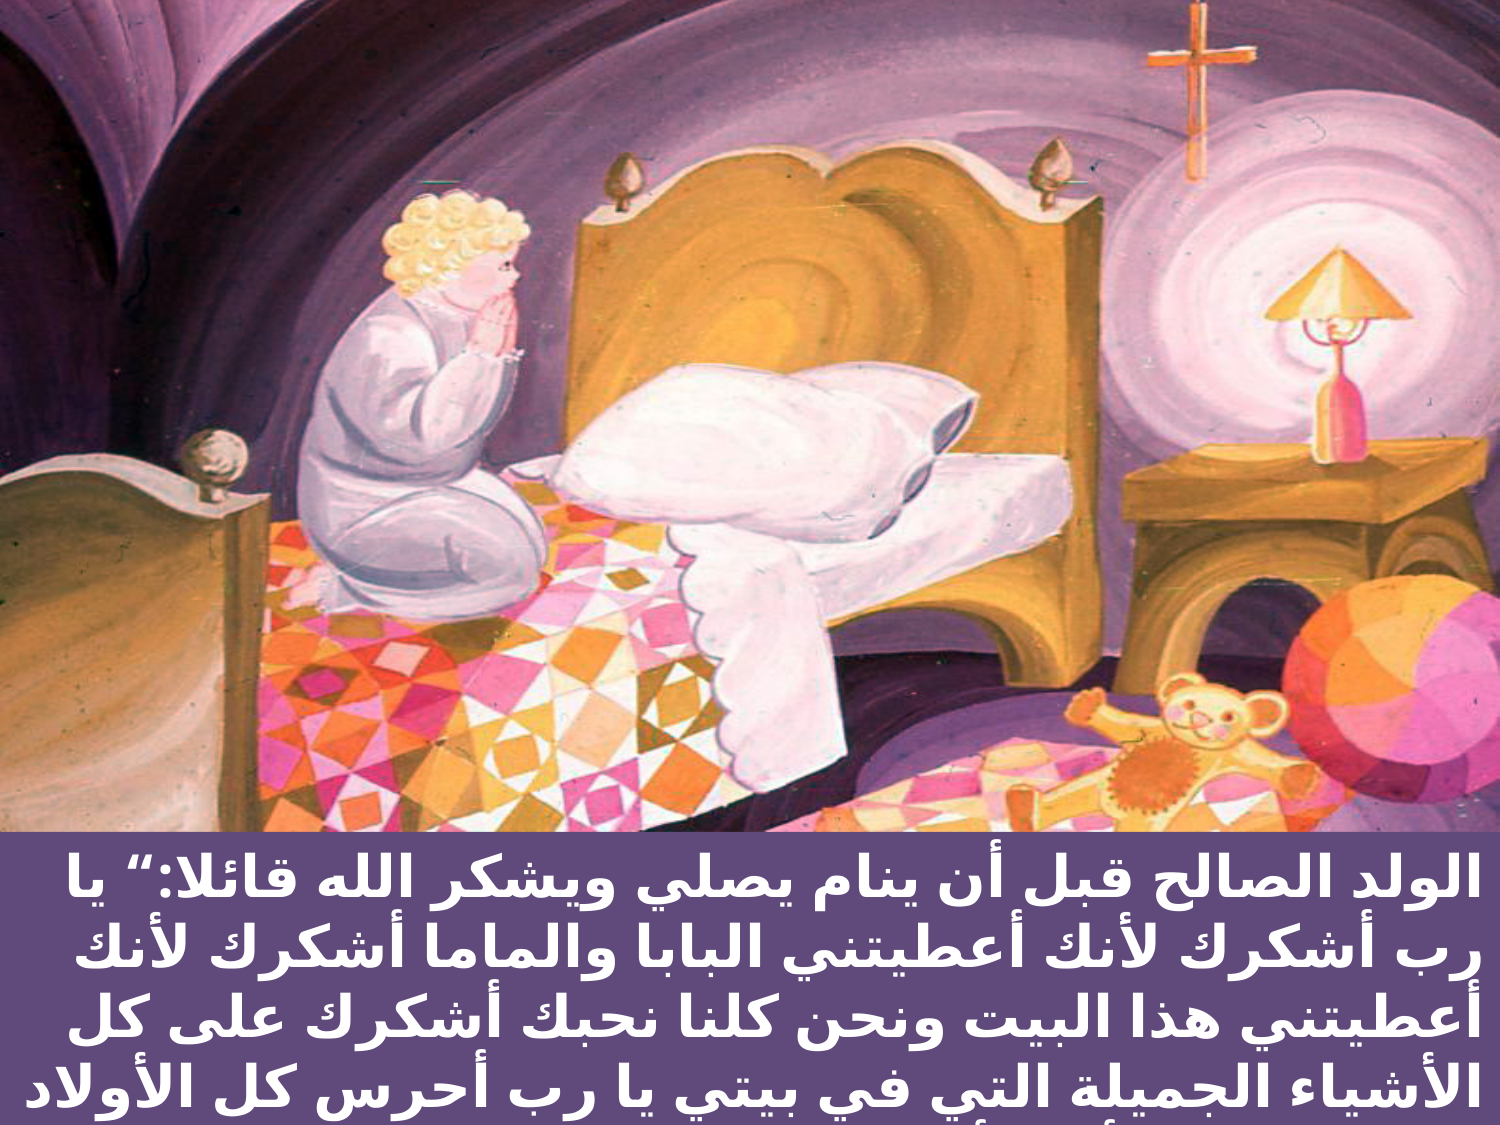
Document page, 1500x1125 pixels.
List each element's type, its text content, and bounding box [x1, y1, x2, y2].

text_box الولد الصالح قبل أن ينام يصلي ويشكر الله قائلا:“ يا رب أشكرك لأنك أعطيتني البابا والماما أشكرك لأنك أعطيتني هذا البيت ونحن كلنا نحبك أشكرك على كل الأشياء الجميلة التي في بيتي يا رب أحرس كل الأولاد الذين عندهم أب وأم وكل الذين ليس عندهم بيتا جميلا مثل بيتي . [0, 839, 1500, 1125]
picture [0, 0, 1500, 833]
